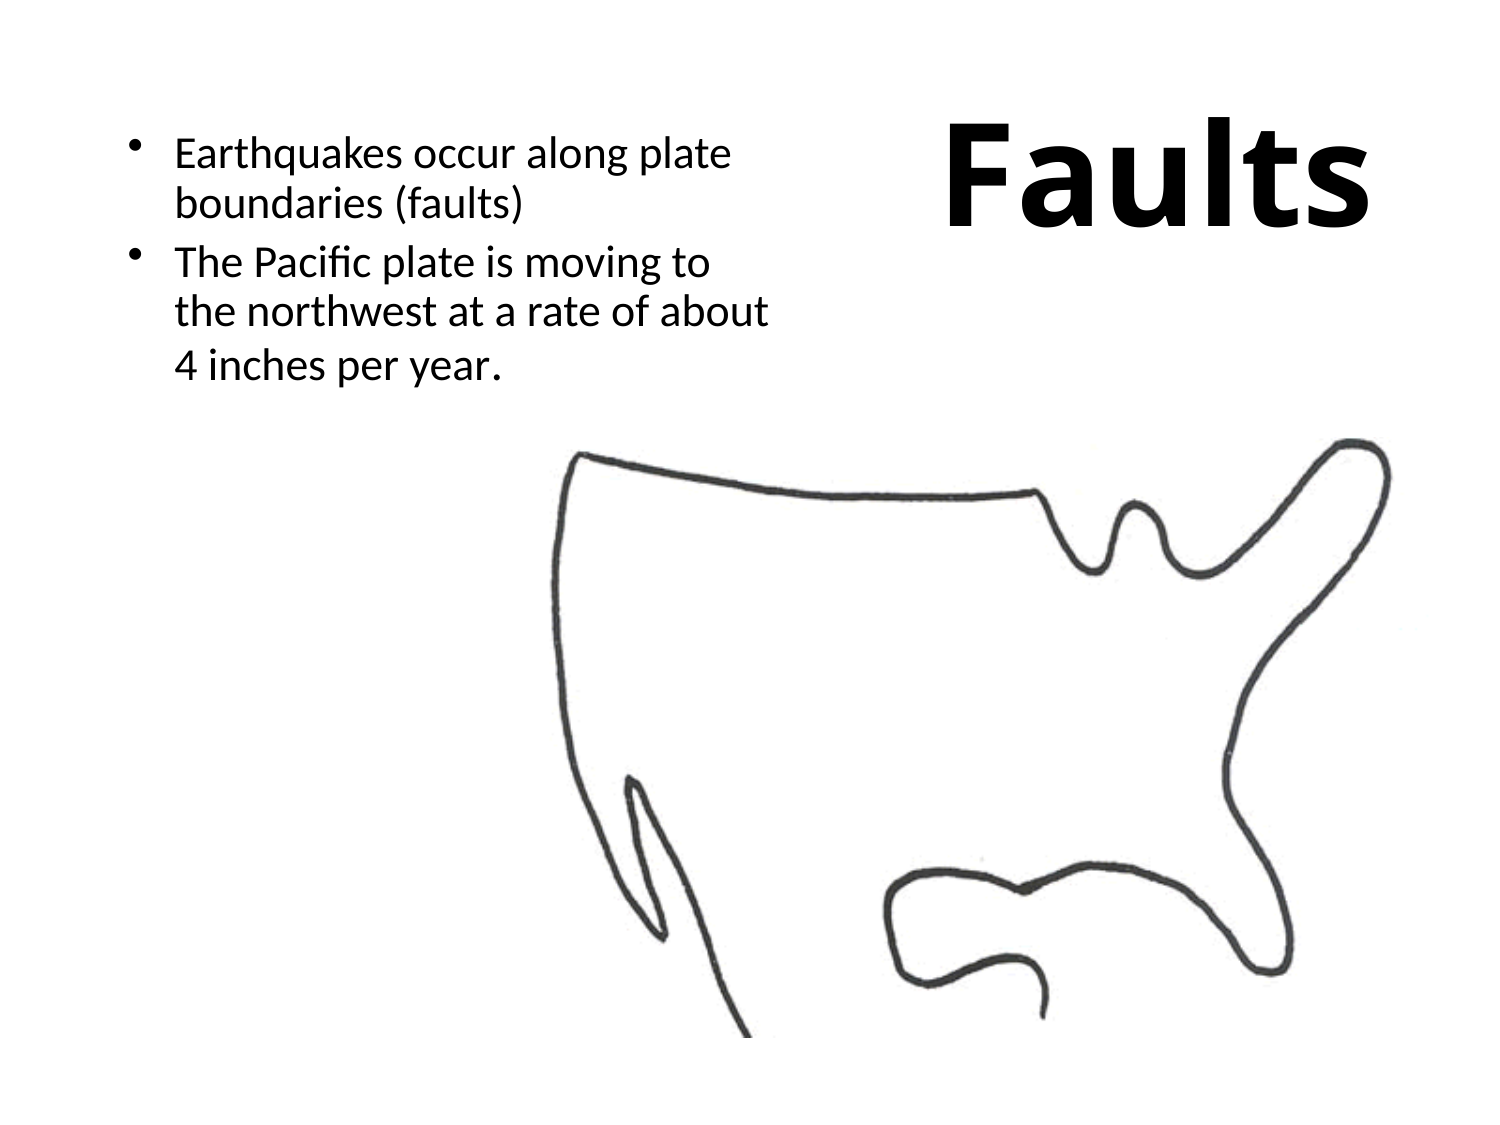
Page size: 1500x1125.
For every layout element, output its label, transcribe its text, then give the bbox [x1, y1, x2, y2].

title Faults [849, 75, 1463, 263]
list Earthquakes occur along plate boundaries (faults) The Pacific plate is moving to the northwest at a rate of about 4 inches per year. [37, 62, 788, 1088]
picture [449, 437, 1500, 1038]
